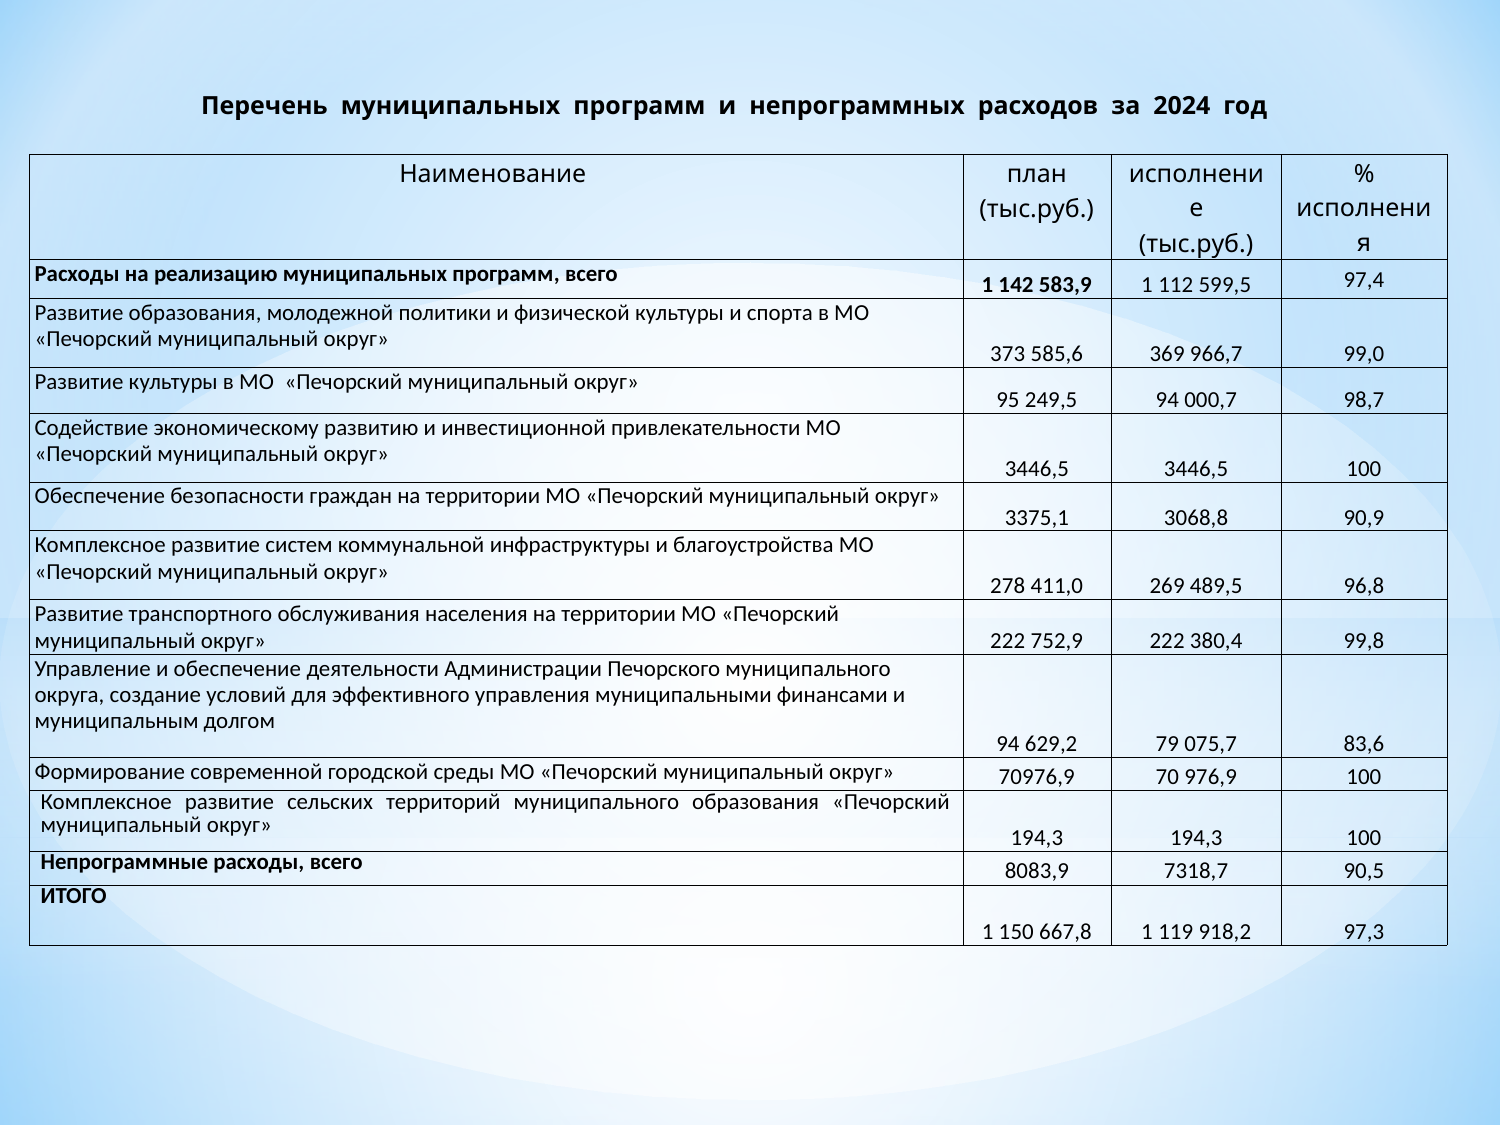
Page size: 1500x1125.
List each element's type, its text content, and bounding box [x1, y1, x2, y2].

table_cell Развитие образования, молодежной политики и физической культуры и спорта в МО «Печорский муниципальный округ» [30, 299, 963, 367]
table_cell план (тыс.руб.) [964, 155, 1111, 259]
table_cell 79 075,7 [1112, 655, 1281, 757]
table_cell 222 380,4 [1112, 600, 1281, 654]
table_cell исполнение (тыс.руб.) [1112, 155, 1281, 259]
table_cell 94 000,7 [1112, 368, 1281, 413]
table_cell 278 411,0 [964, 531, 1111, 599]
table_cell Развитие транспортного обслуживания населения на территории МО «Печорский муниципальный округ» [30, 600, 963, 654]
table_cell Обеспечение безопасности граждан на территории МО «Печорский муниципальный округ» [30, 483, 963, 530]
table_cell 95 249,5 [964, 368, 1111, 413]
table_cell 8083,9 [964, 852, 1111, 885]
table_cell 97,4 [1282, 260, 1447, 298]
table_header Перечень муниципальных программ и непрограммных расходов за 2024 год [29, 55, 1447, 154]
table_cell Наименование [30, 155, 963, 259]
table_cell 194,3 [1112, 791, 1281, 851]
table_cell 94 629,2 [964, 655, 1111, 757]
table_cell 83,6 [1282, 655, 1447, 757]
table_cell 3446,5 [964, 414, 1111, 482]
table_cell 1 150 667,8 [964, 886, 1111, 945]
table_cell 100 [1282, 414, 1447, 482]
table_cell ИТОГО [30, 886, 963, 945]
table_cell 3068,8 [1112, 483, 1281, 530]
table_cell 99,8 [1282, 600, 1447, 654]
table_cell 98,7 [1282, 368, 1447, 413]
table_cell 96,8 [1282, 531, 1447, 599]
table_cell 90,9 [1282, 483, 1447, 530]
table_cell 97,3 [1282, 886, 1447, 945]
table_cell Комплексное развитие систем коммунальной инфраструктуры и благоустройства МО «Печорский муниципальный округ» [30, 531, 963, 599]
table_cell 70 976,9 [1112, 758, 1281, 790]
table_cell 7318,7 [1112, 852, 1281, 885]
table_cell Развитие культуры в МО «Печорский муниципальный округ» [30, 368, 963, 413]
table_cell 3446,5 [1112, 414, 1281, 482]
table_cell 90,5 [1282, 852, 1447, 885]
table_cell 369 966,7 [1112, 299, 1281, 367]
table_cell 1 112 599,5 [1112, 260, 1281, 298]
table_cell 99,0 [1282, 299, 1447, 367]
table_cell 1 142 583,9 [964, 260, 1111, 298]
table_cell 373 585,6 [964, 299, 1111, 367]
table_cell % исполнения [1282, 155, 1447, 259]
table_cell 194,3 [964, 791, 1111, 851]
table_cell 100 [1282, 758, 1447, 790]
table_cell Комплексное развитие сельских территорий муниципального образования «Печорский муниципальный округ» [30, 791, 963, 851]
table_cell 269 489,5 [1112, 531, 1281, 599]
table_cell 3375,1 [964, 483, 1111, 530]
table_cell Формирование современной городской среды МО «Печорский муниципальный округ» [30, 758, 963, 790]
table_cell Управление и обеспечение деятельности Администрации Печорского муниципального округа, создание условий для эффективного управления муниципальными финансами и муниципальным долгом [30, 655, 963, 757]
table_cell 1 119 918,2 [1112, 886, 1281, 945]
table_cell 100 [1282, 791, 1447, 851]
table_cell 70976,9 [964, 758, 1111, 790]
table_cell Непрограммные расходы, всего [30, 852, 963, 885]
table_cell 222 752,9 [964, 600, 1111, 654]
table_cell Расходы на реализацию муниципальных программ, всего [30, 260, 963, 298]
table_cell Содействие экономическому развитию и инвестиционной привлекательности МО «Печорский муниципальный округ» [30, 414, 963, 482]
